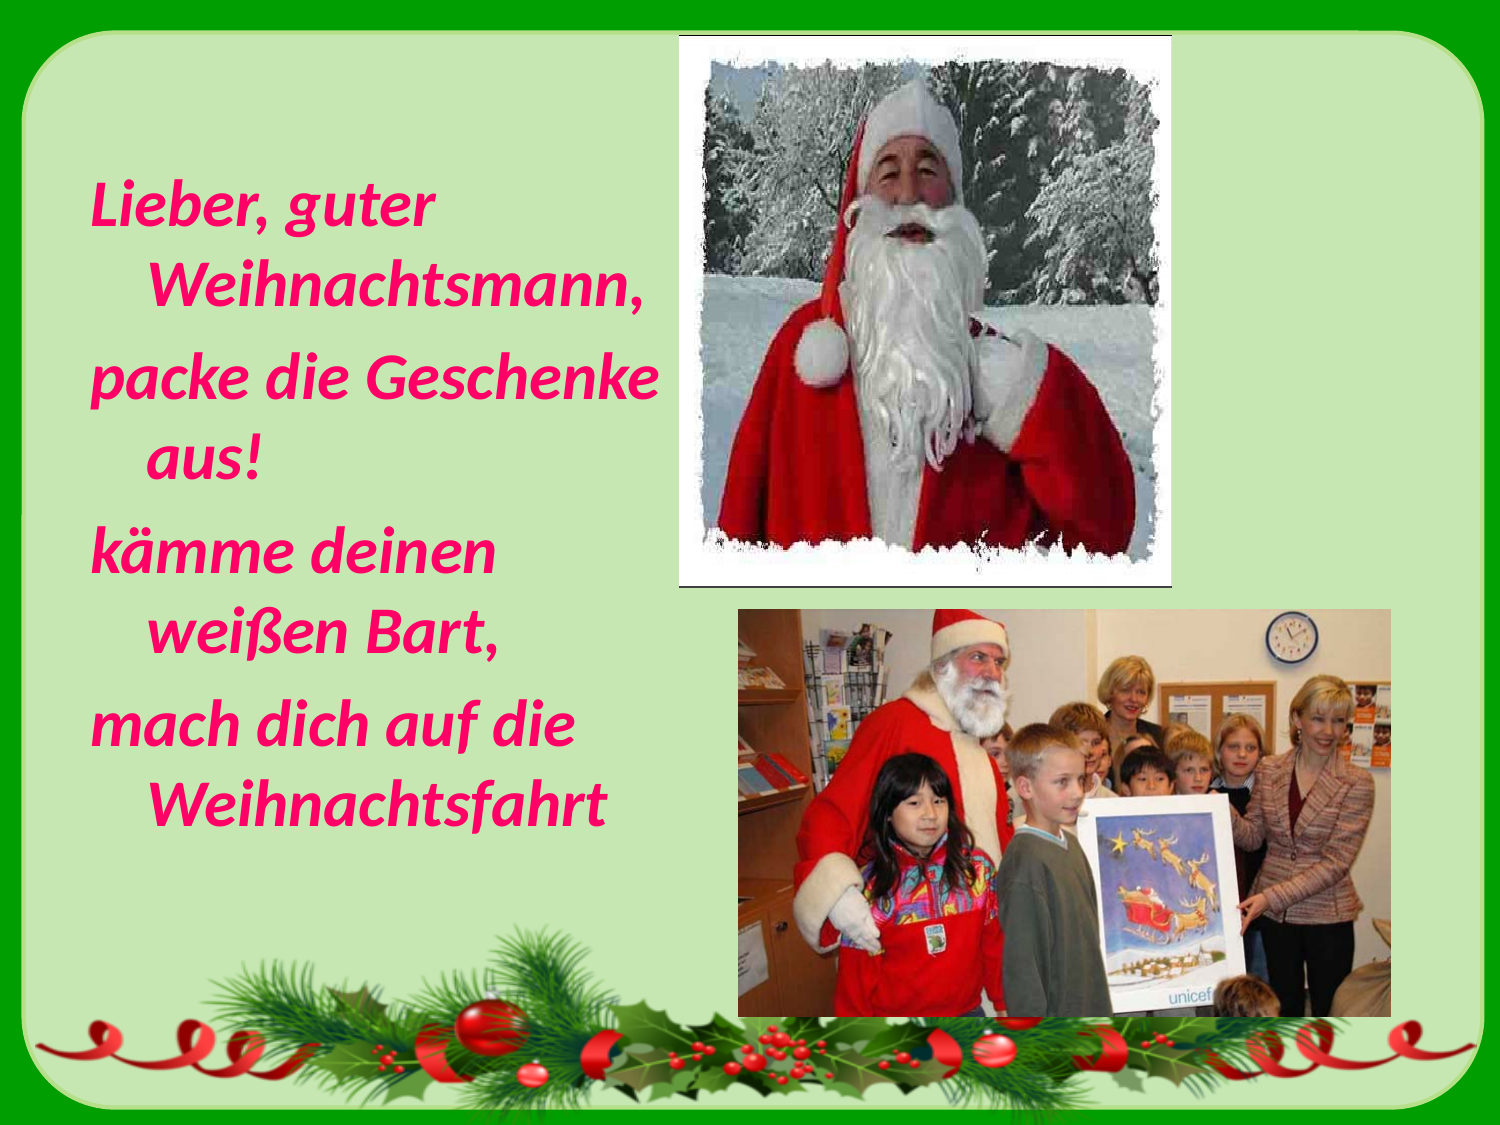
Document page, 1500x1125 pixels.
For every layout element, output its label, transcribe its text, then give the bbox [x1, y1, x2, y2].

list Lieber, guter Weihnachtsmann, packe die Geschenke aus! kämme deinen weißen Bart, mach dich auf die Weihnachtsfahrt [75, 152, 692, 1005]
picture [35, 609, 1477, 1125]
picture [679, 34, 1172, 588]
